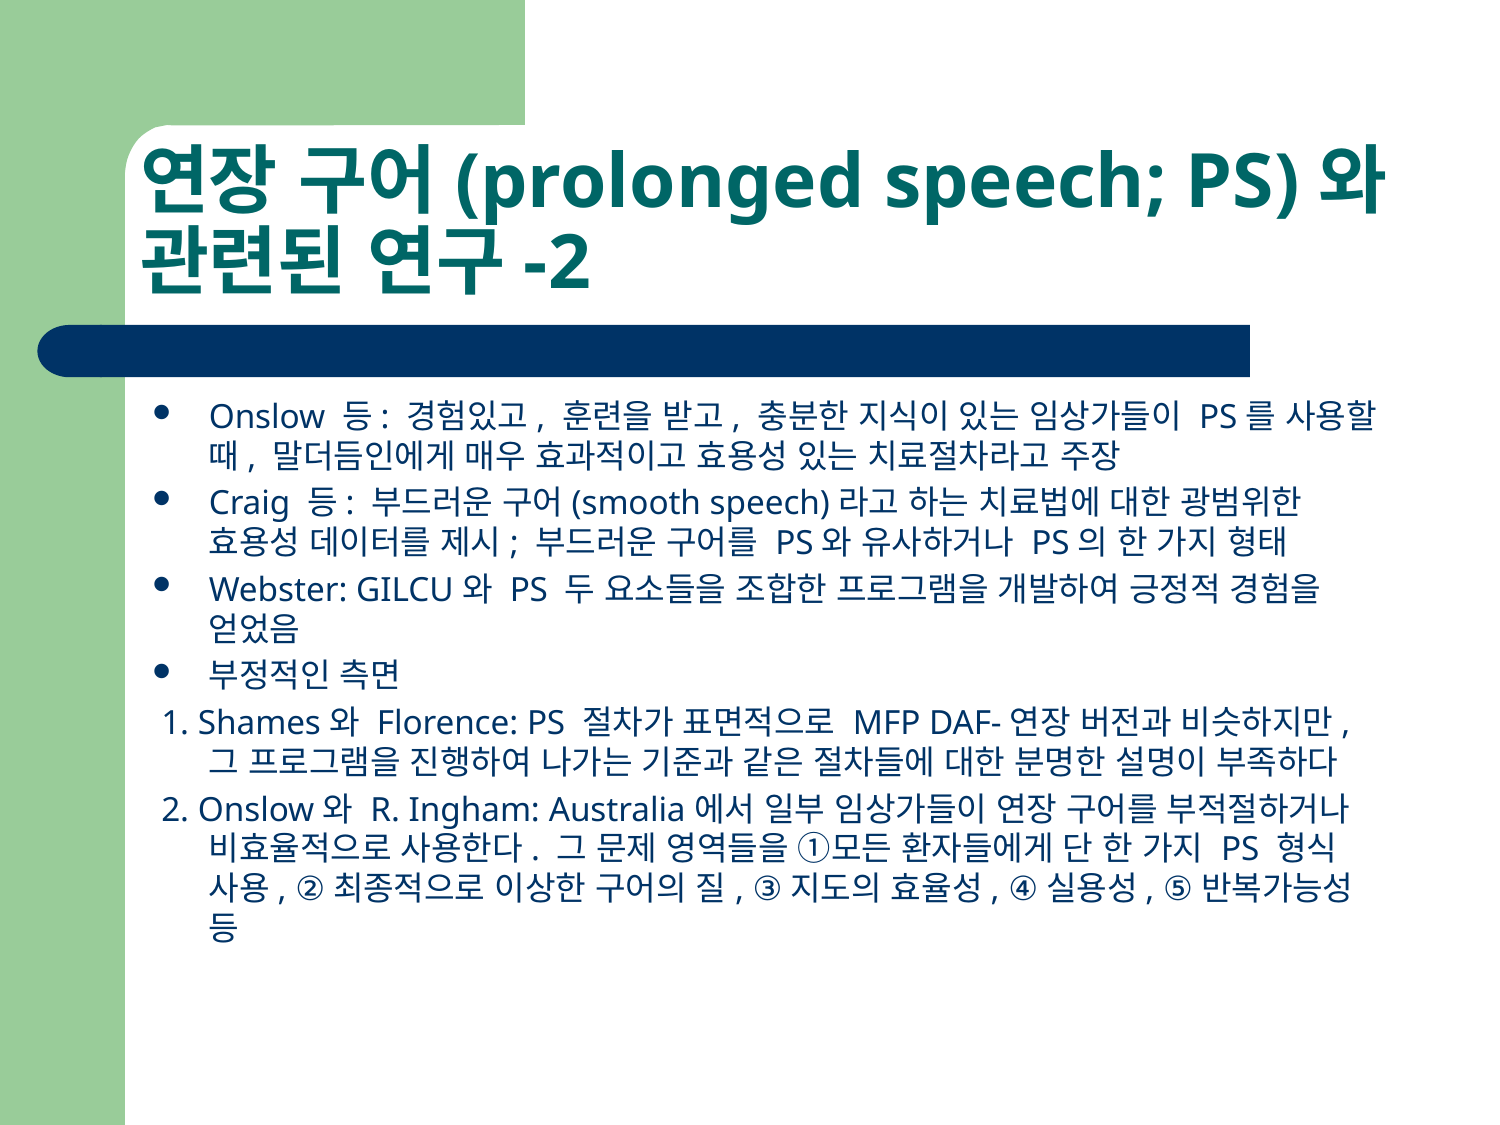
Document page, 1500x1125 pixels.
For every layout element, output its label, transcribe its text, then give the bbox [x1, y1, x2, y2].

title 연장 구어(prolonged speech; PS)와 관련된 연구-2 [124, 124, 1426, 313]
list Onslow 등: 경험있고, 훈련을 받고, 충분한 지식이 있는 임상가들이 PS를 사용할 때, 말더듬인에게 매우 효과적이고 효용성 있는 치료절차라고 주장 Craig 등: 부드러운 구어(smooth speech)라고 하는 치료법에 대한 광범위한 효용성 데이터를 제시; 부드러운 구어를 PS와 유사하거나 PS의 한 가지 형태 Webster: GILCU와 PS 두 요소들을 조합한 프로그램을 개발하여 긍정적 경험을 얻었음 부정적인 측면 1. Shames와 Florence: PS 절차가 표면적으로 MFP DAF-연장 버전과 비슷하지만, 그 프로그램을 진행하여 나가는 기준과 같은 절차들에 대한 분명한 설명이 부족하다 2. Onslow와 R. Ingham: Australia에서 일부 임상가들이 연장 구어를 부적절하거나 비효율적으로 사용한다. 그 문제 영역들을 ①모든 환자들에게 단 한 가지 PS 형식 사용, ②최종적으로 이상한 구어의 질, ③지도의 효율성, ④실용성, ⑤반복가능성 등 [137, 387, 1400, 999]
